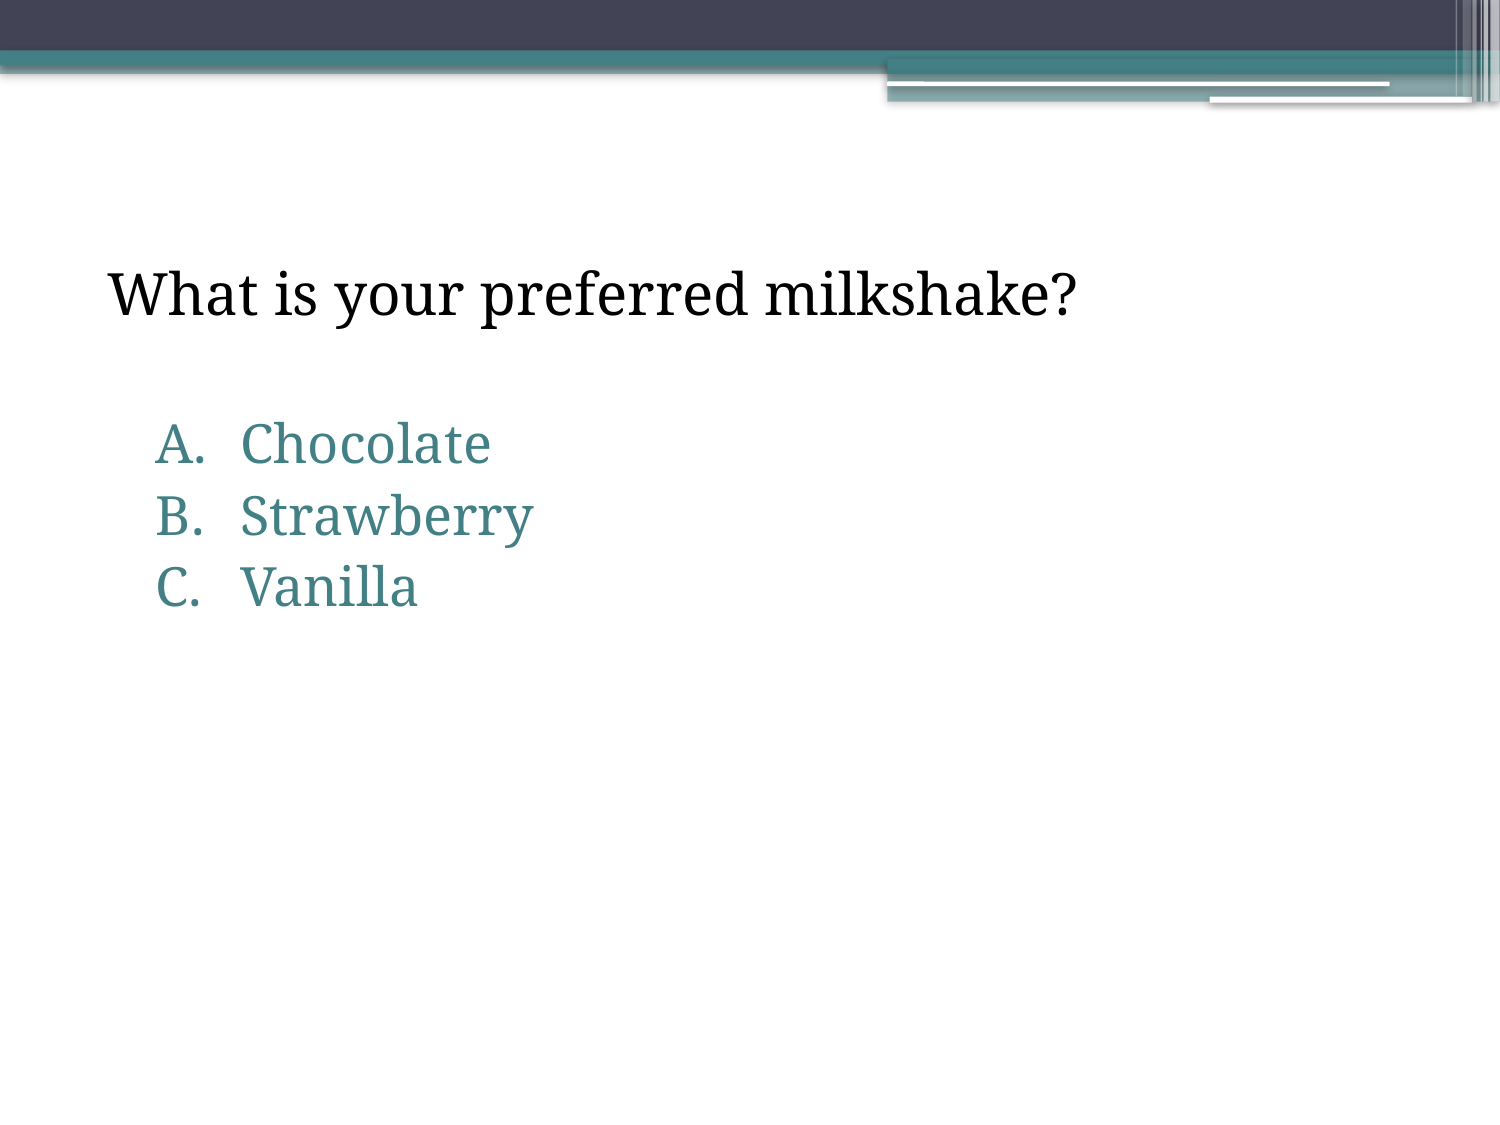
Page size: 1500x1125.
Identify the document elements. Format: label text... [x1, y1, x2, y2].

list What is your preferred milkshake? Chocolate Strawberry Vanilla [75, 249, 1425, 960]
